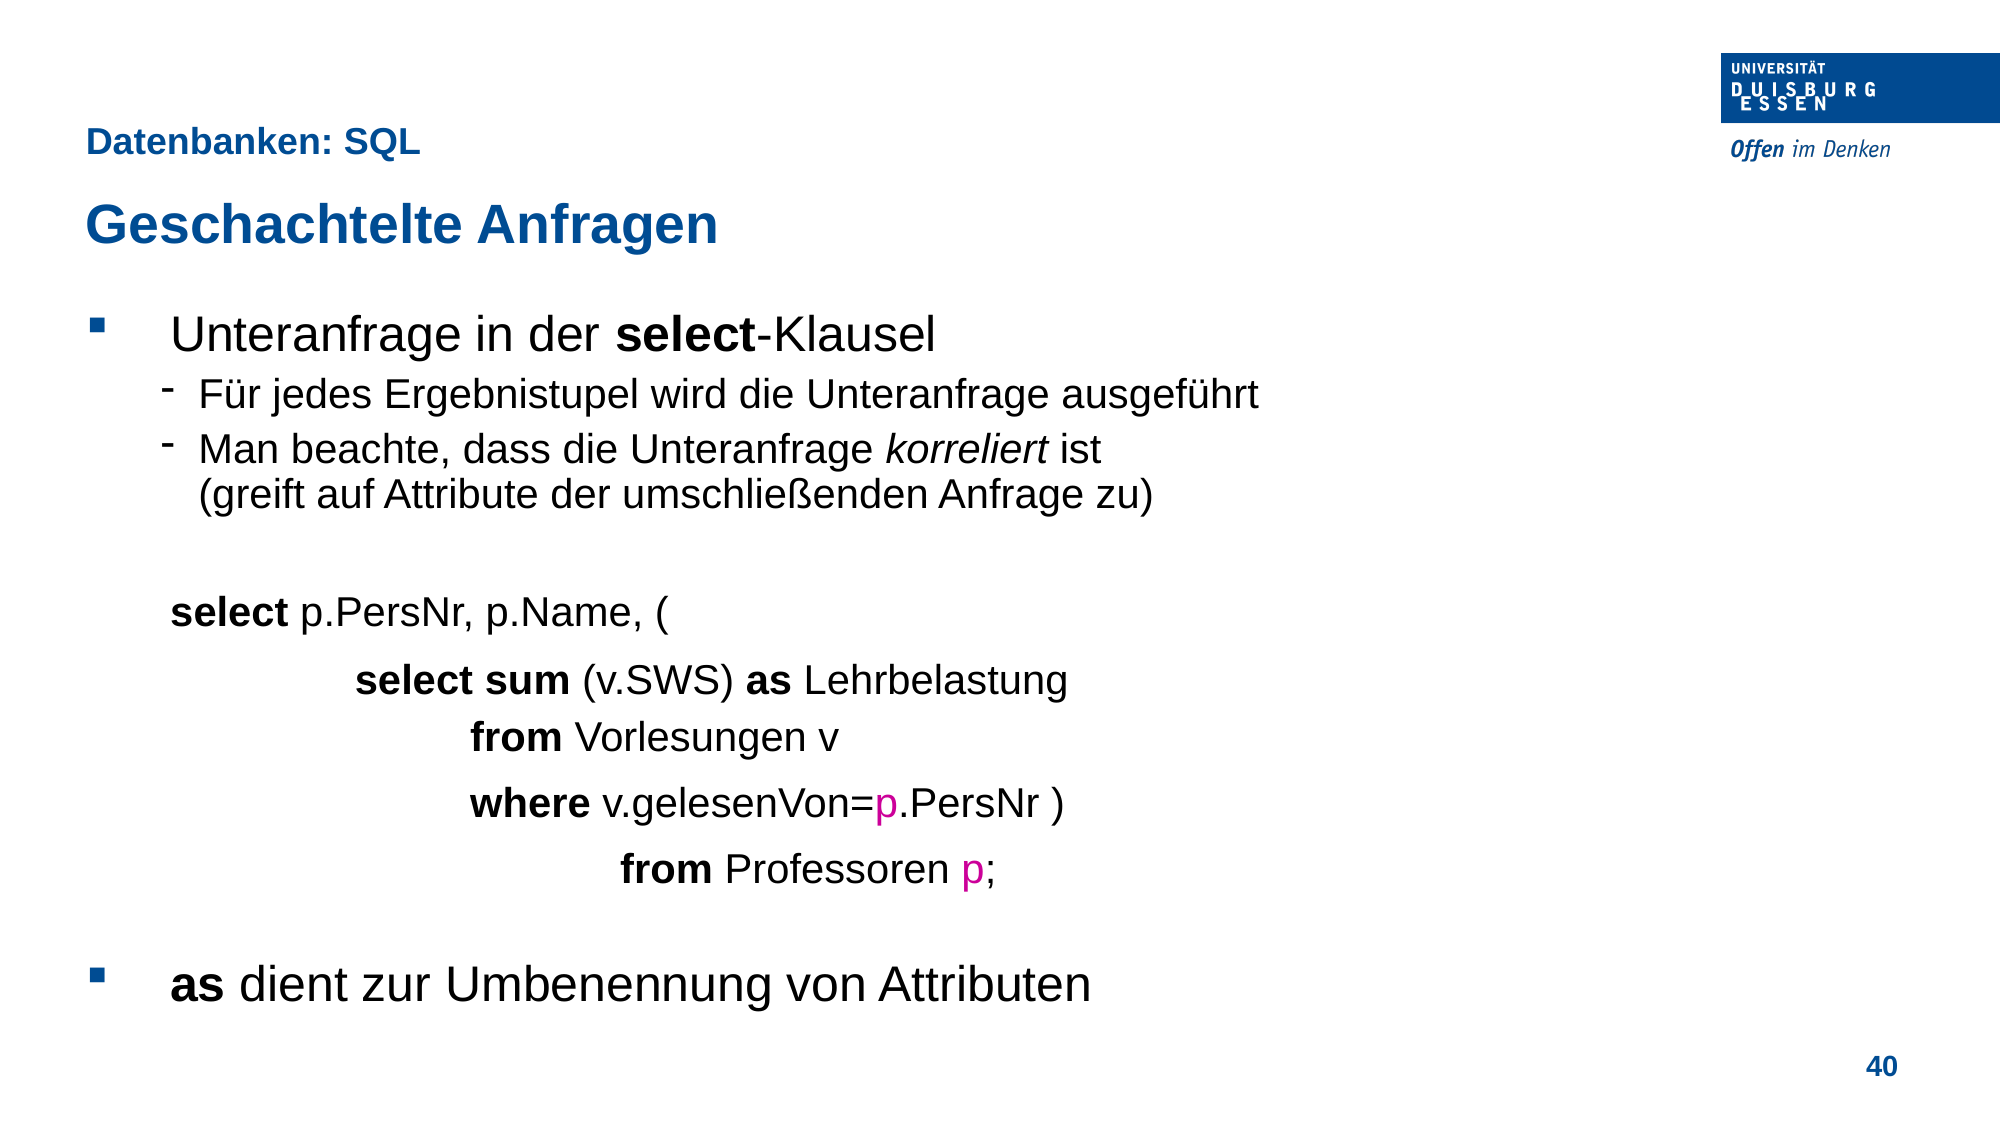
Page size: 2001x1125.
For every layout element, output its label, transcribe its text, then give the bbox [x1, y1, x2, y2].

list Geschachtelte Anfragen [85, 188, 1696, 263]
picture [1721, 53, 2000, 162]
list Unteranfrage in der select-Klausel Für jedes Ergebnistupel wird die Unteranfrage ausgeführt Man beachte, dass die Unteranfrage korreliert ist (greift auf Attribute der umschließenden Anfrage zu) select p.PersNr, p.Name, ( select sum (v.SWS) as Lehrbelastung from Vorlesungen v where v.gelesenVon=p.PersNr ) from Professoren p; as dient zur Umbenennung von Attributen [85, 300, 1914, 1081]
list Datenbanken: SQL [85, 121, 1696, 163]
slide_number 40 [1677, 1039, 1914, 1081]
